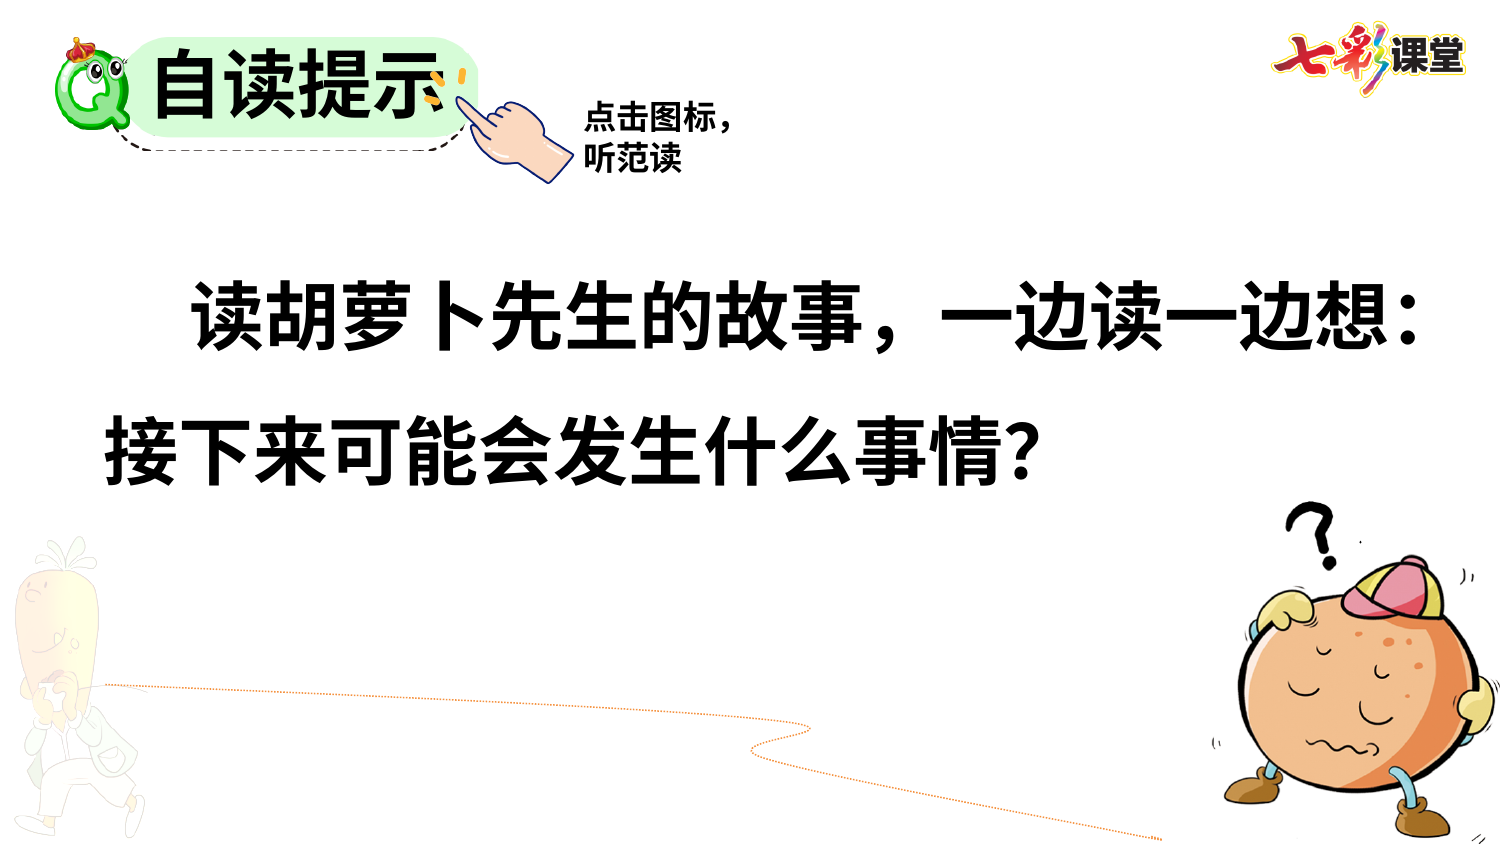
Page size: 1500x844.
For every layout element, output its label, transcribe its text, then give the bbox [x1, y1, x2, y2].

picture [1194, 498, 1500, 844]
text_box 点击图标， 听范读 [592, 91, 752, 183]
text_box 读胡萝卜先生的故事，一边读一边想：接下来可能会发生什么事情？ [88, 216, 1412, 502]
picture [55, 9, 616, 239]
picture [1269, 20, 1468, 98]
